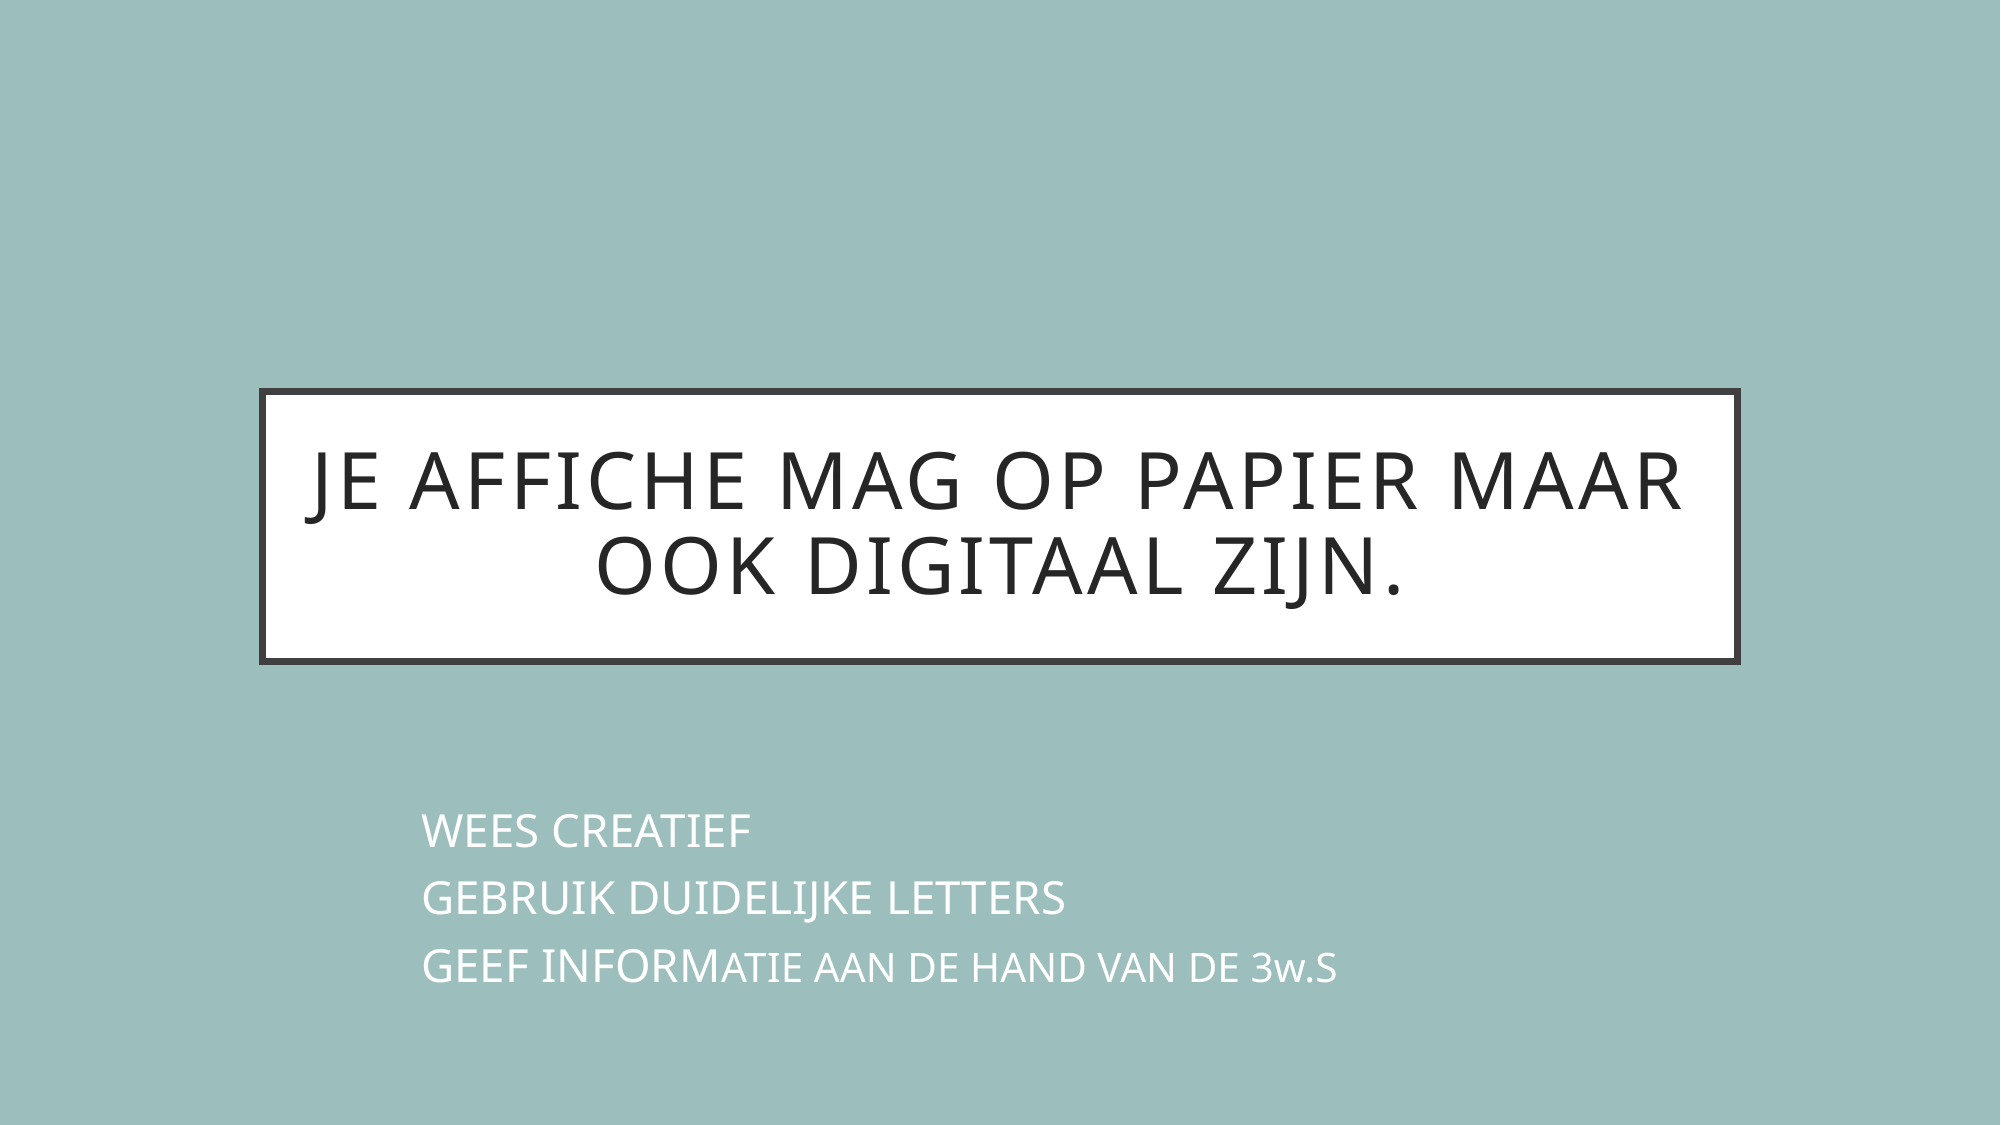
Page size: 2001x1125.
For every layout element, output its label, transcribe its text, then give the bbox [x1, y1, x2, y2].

title JE aFFICHE MAG OP PAPIER MAAR OOK DIGITAAL ZIJN. [259, 388, 1741, 665]
list WEES CREATIEF GEBRUIK DUIDELIJKE LETTERS GEEF INFORMATIE AAN DE HAND VAN DE 3w.S [321, 794, 1438, 1002]
